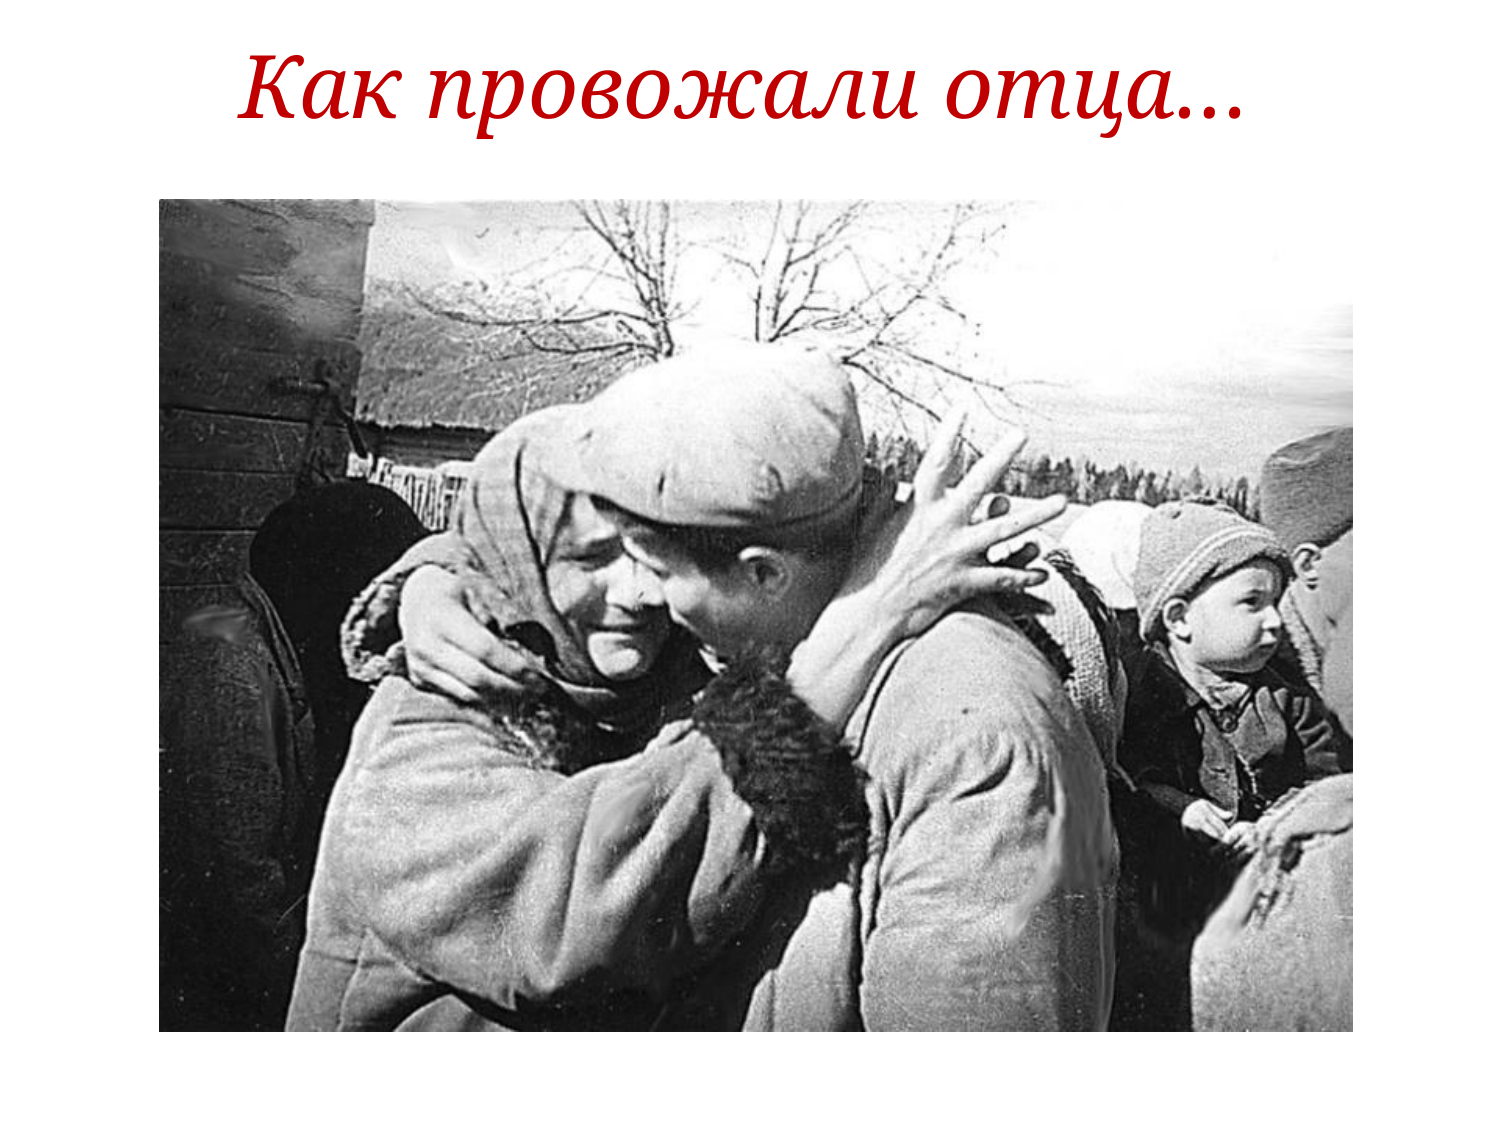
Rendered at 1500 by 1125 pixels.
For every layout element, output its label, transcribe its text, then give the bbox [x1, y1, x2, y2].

title Как провожали отца… [70, 23, 1421, 149]
picture [159, 198, 1353, 1032]
